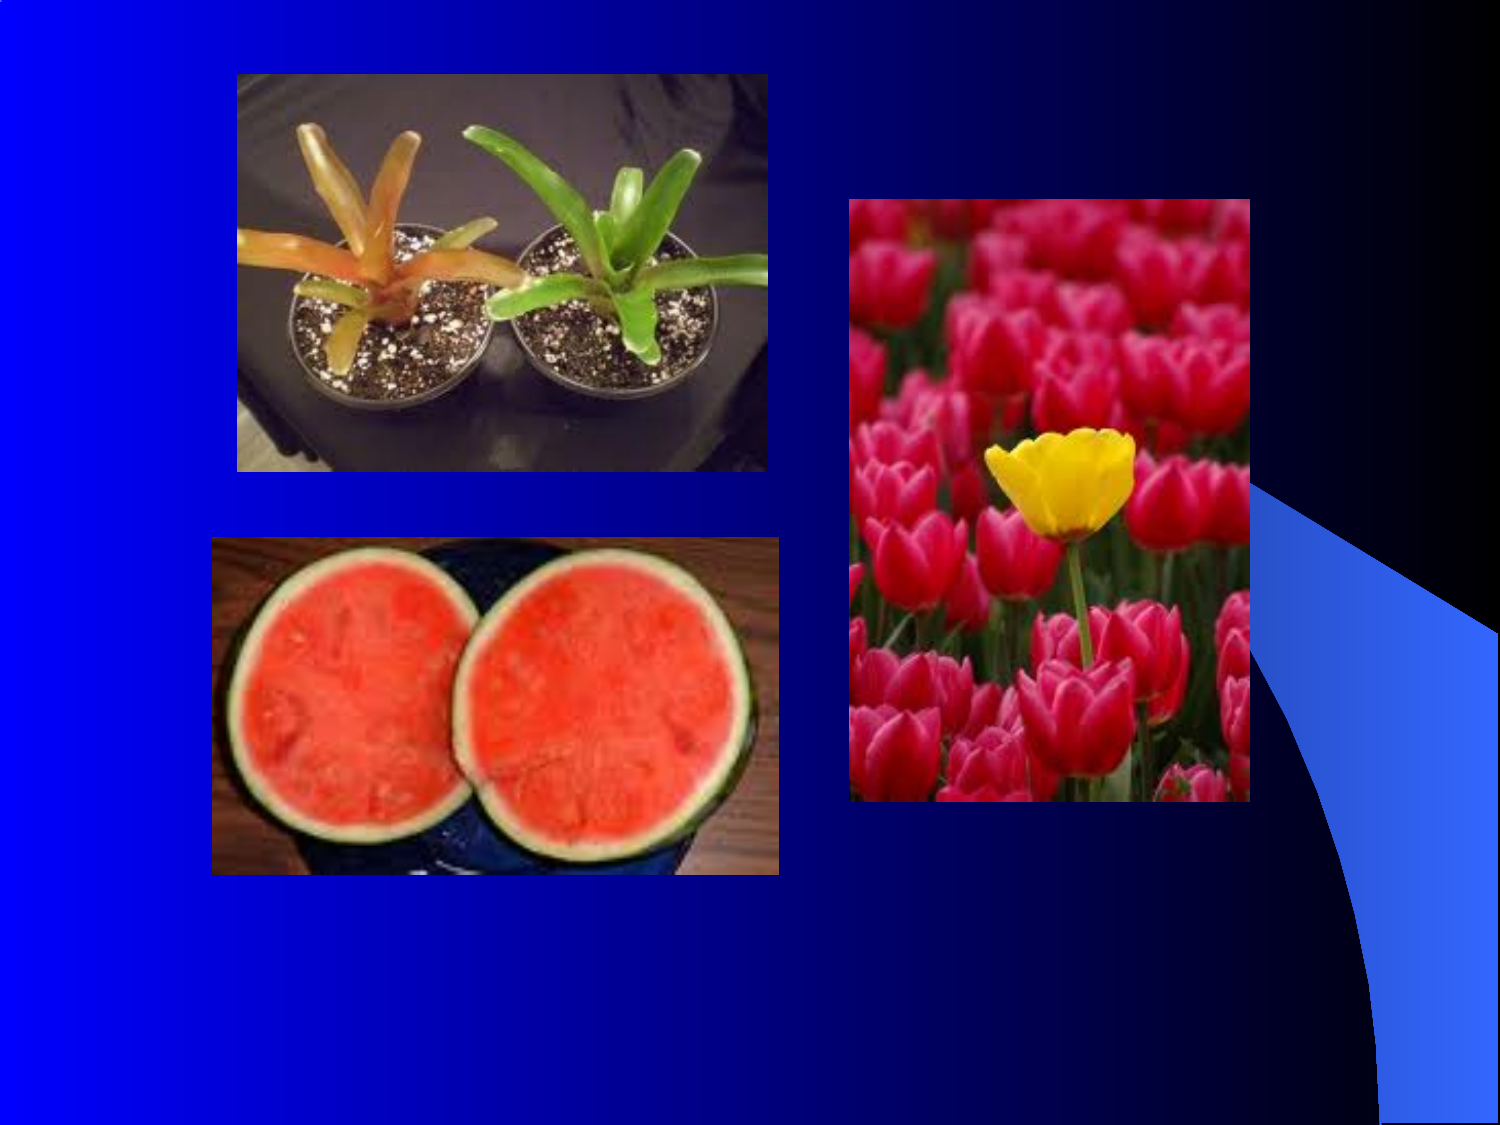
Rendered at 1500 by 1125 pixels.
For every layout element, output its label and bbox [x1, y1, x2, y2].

picture [237, 74, 768, 472]
picture [212, 537, 779, 876]
picture [849, 199, 1251, 802]
